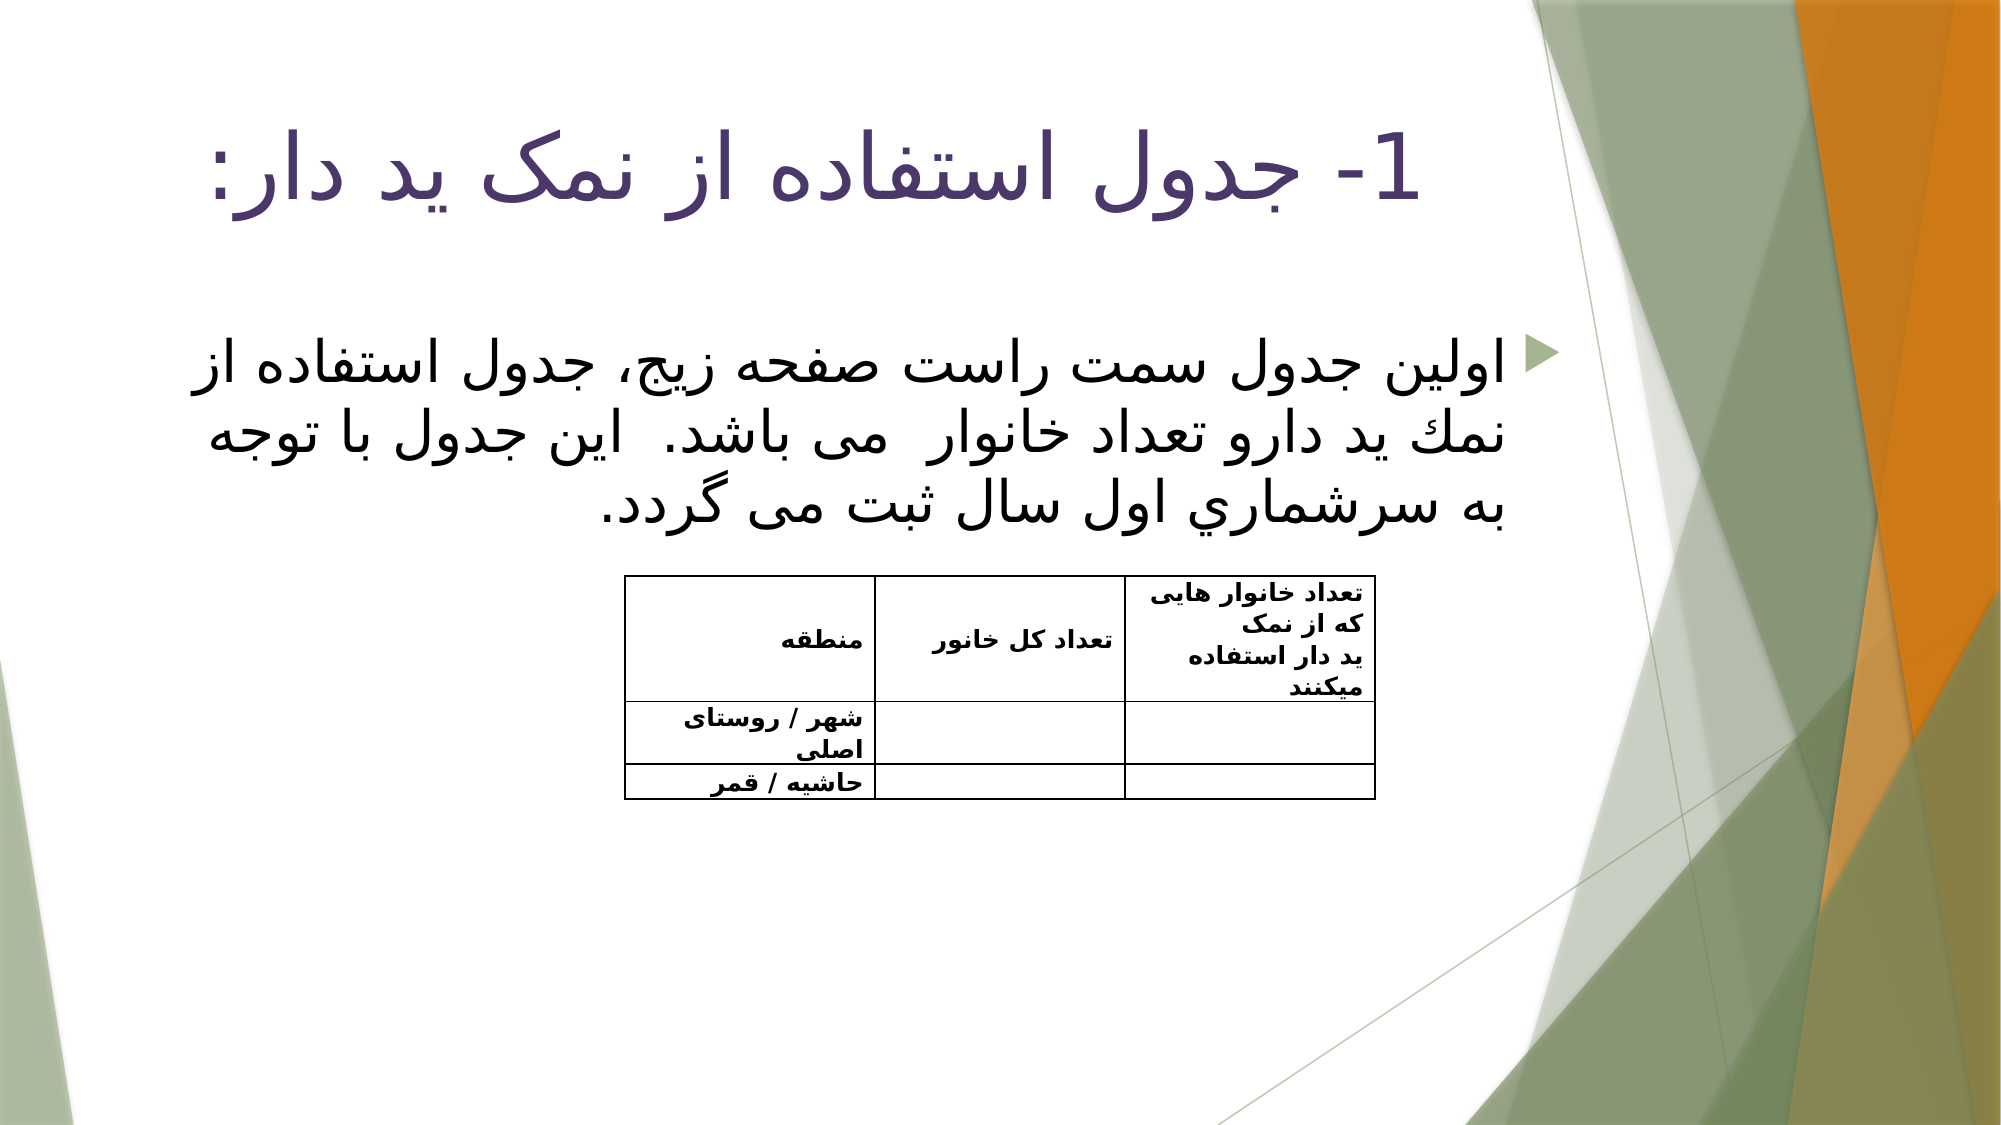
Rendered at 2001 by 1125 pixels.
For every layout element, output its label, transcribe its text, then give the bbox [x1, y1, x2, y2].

table_cell شهر / روستای اصلی [626, 702, 874, 763]
table_cell [876, 702, 1124, 763]
table_cell [1126, 765, 1374, 798]
table_header تعداد خانوار هایی که از نمک ید دار استفاده میکنند [1126, 577, 1374, 701]
table_header تعداد کل خانور [876, 577, 1124, 701]
table_cell [1126, 702, 1374, 763]
table_cell [876, 765, 1124, 798]
title 1- جدول استفاده از نمک ید دار: [111, 99, 1522, 317]
table_header منطقه [626, 577, 874, 701]
list اولين جدول سمت راست صفحه زیج، جدول استفاده از نمك ید دارو تعداد خانوار می باشد. این جدول با توجه به سرشماري اول سال ثبت می گردد. [169, 316, 1580, 954]
table_cell حاشیه / قمر [626, 765, 874, 798]
